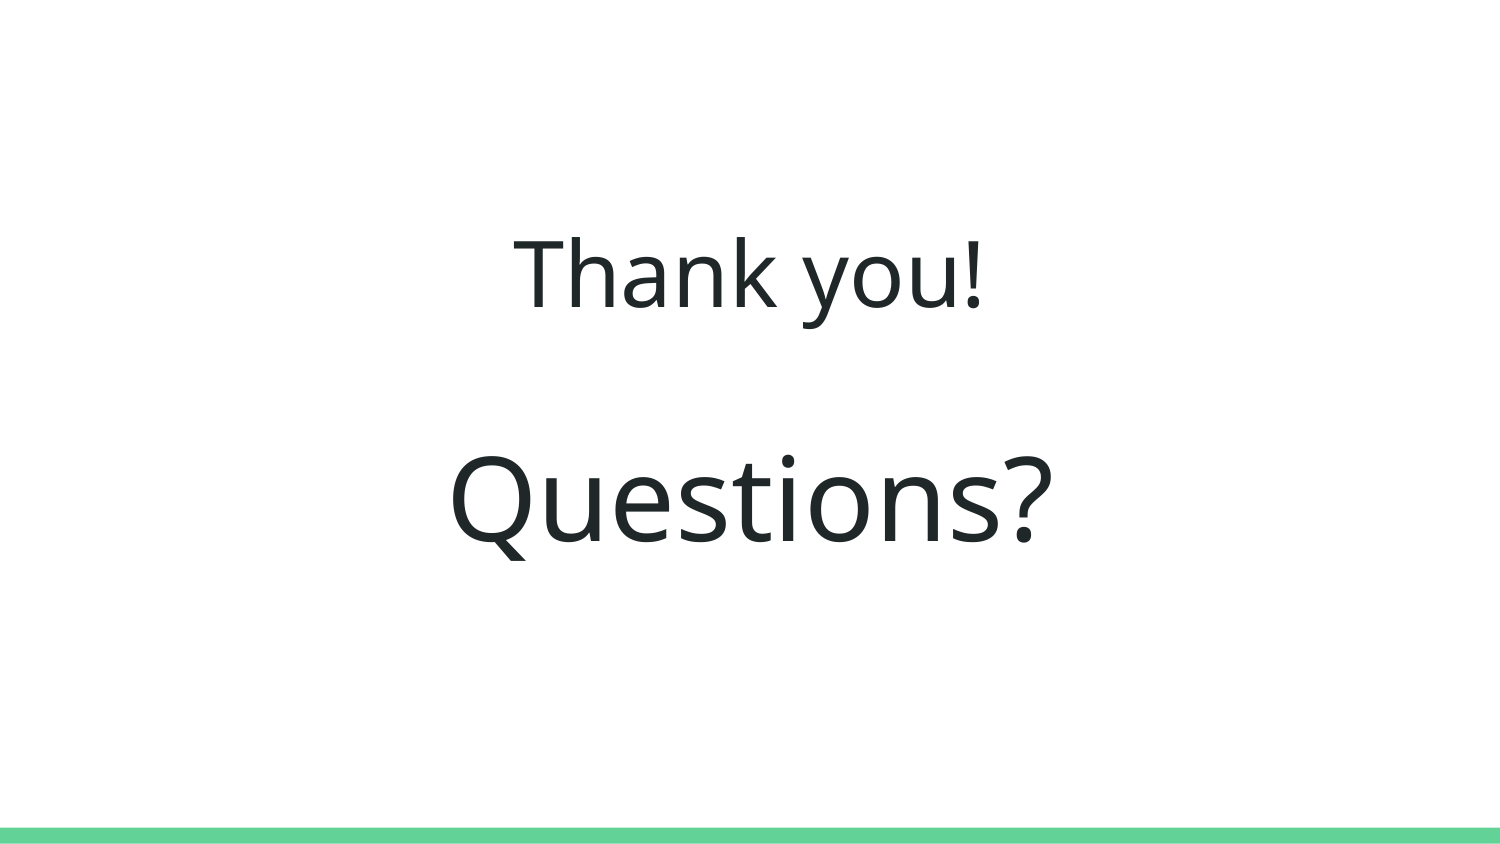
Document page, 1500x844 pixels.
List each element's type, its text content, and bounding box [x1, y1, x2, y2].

title Thank you! Questions? [51, 200, 1449, 295]
